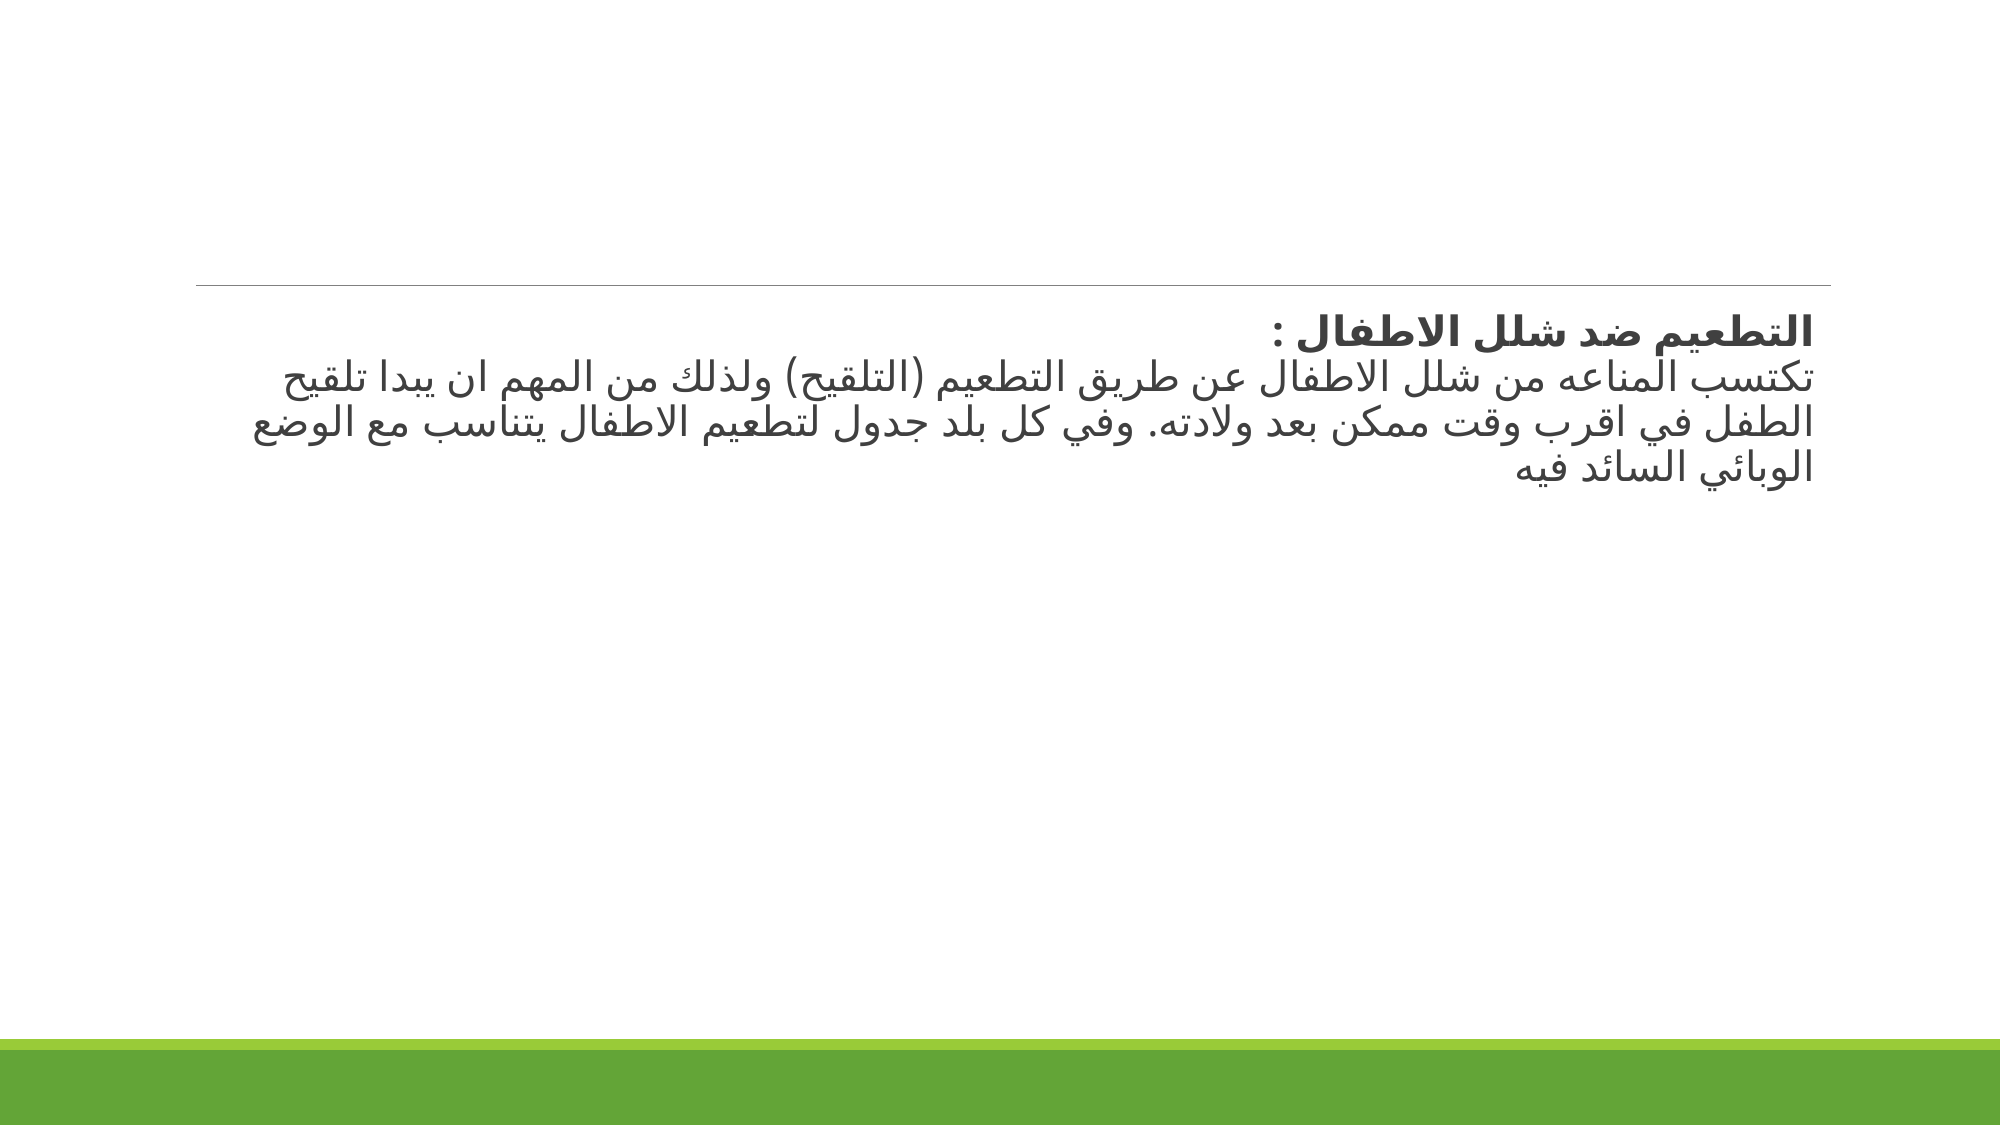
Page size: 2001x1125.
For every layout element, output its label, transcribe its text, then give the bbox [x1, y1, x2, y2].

list التطعيم ضد شلل الاطفال : تكتسب المناعه من شلل الاطفال عن طريق التطعيم (التلقيح) ولذلك من المهم ان يبدا تلقيح الطفل في اقرب وقت ممكن بعد ولادته. وفي كل بلد جدول لتطعيم الاطفال يتناسب مع الوضع الوبائي السائد فيه [180, 302, 1830, 963]
